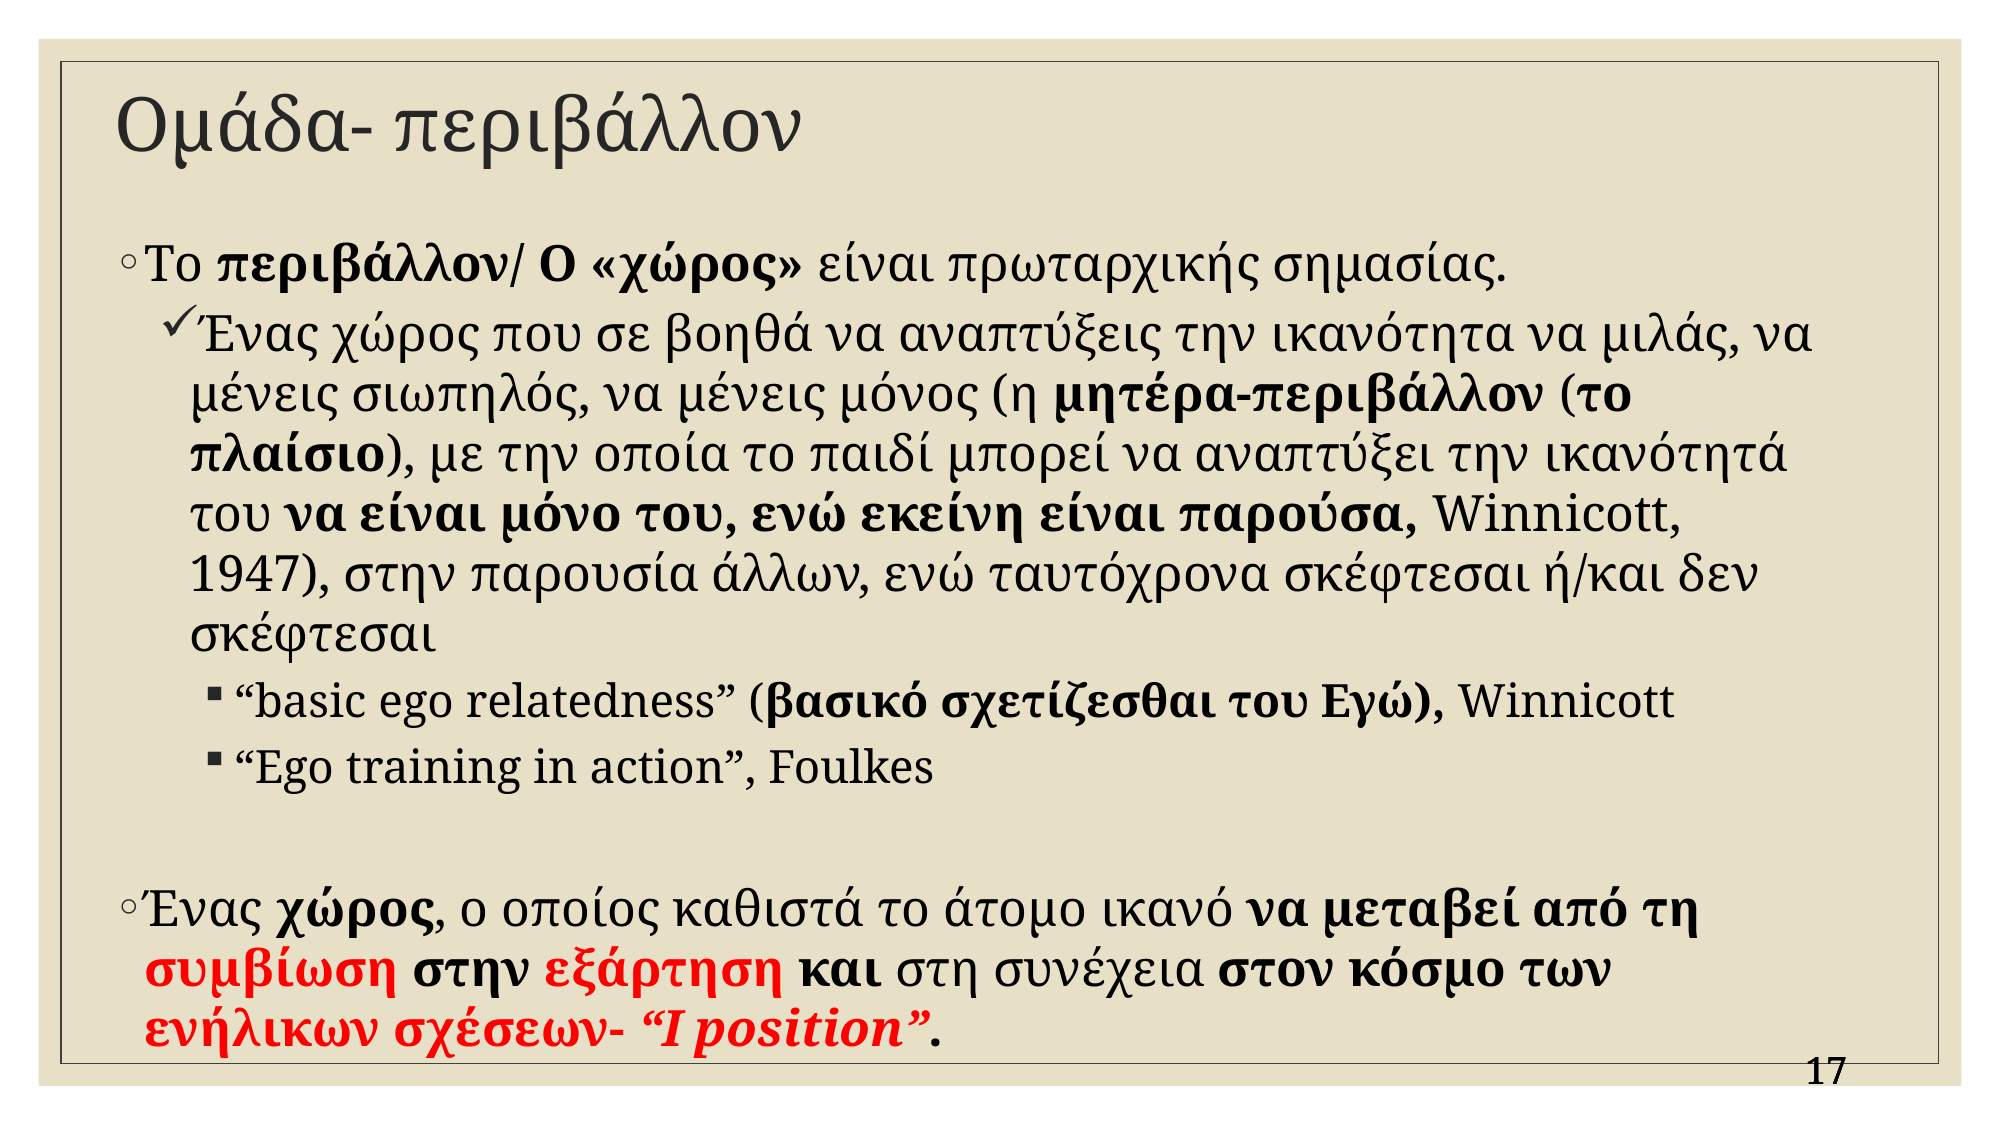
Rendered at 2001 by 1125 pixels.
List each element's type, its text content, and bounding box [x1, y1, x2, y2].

list Tο περιβάλλον/ O «χώρος» είναι πρωταρχικής σημασίας. Ένας χώρος που σε βοηθά να αναπτύξεις την ικανότητα να μιλάς, να μένεις σιωπηλός, να μένεις μόνος (η μητέρα-περιβάλλον (το πλαίσιο), με την οποία το παιδί μπορεί να αναπτύξει την ικανότητά του να είναι μόνο του, ενώ εκείνη είναι παρούσα, Winnicott, 1947), στην παρουσία άλλων, ενώ ταυτόχρονα σκέφτεσαι ή/και δεν σκέφτεσαι “basic ego relatedness” (βασικό σχετίζεσθαι του Εγώ), Winnicott “Εgo training in action”, Foulkes Ένας χώρος, ο οποίος καθιστά το άτομο ικανό να μεταβεί από τη συμβίωση στην εξάρτηση και στη συνέχεια στον κόσμο των ενήλικων σχέσεων- “I position”. [99, 223, 1861, 1103]
title Ομάδα- περιβάλλον [99, 67, 1825, 187]
text_box 17 [1412, 1042, 1863, 1103]
